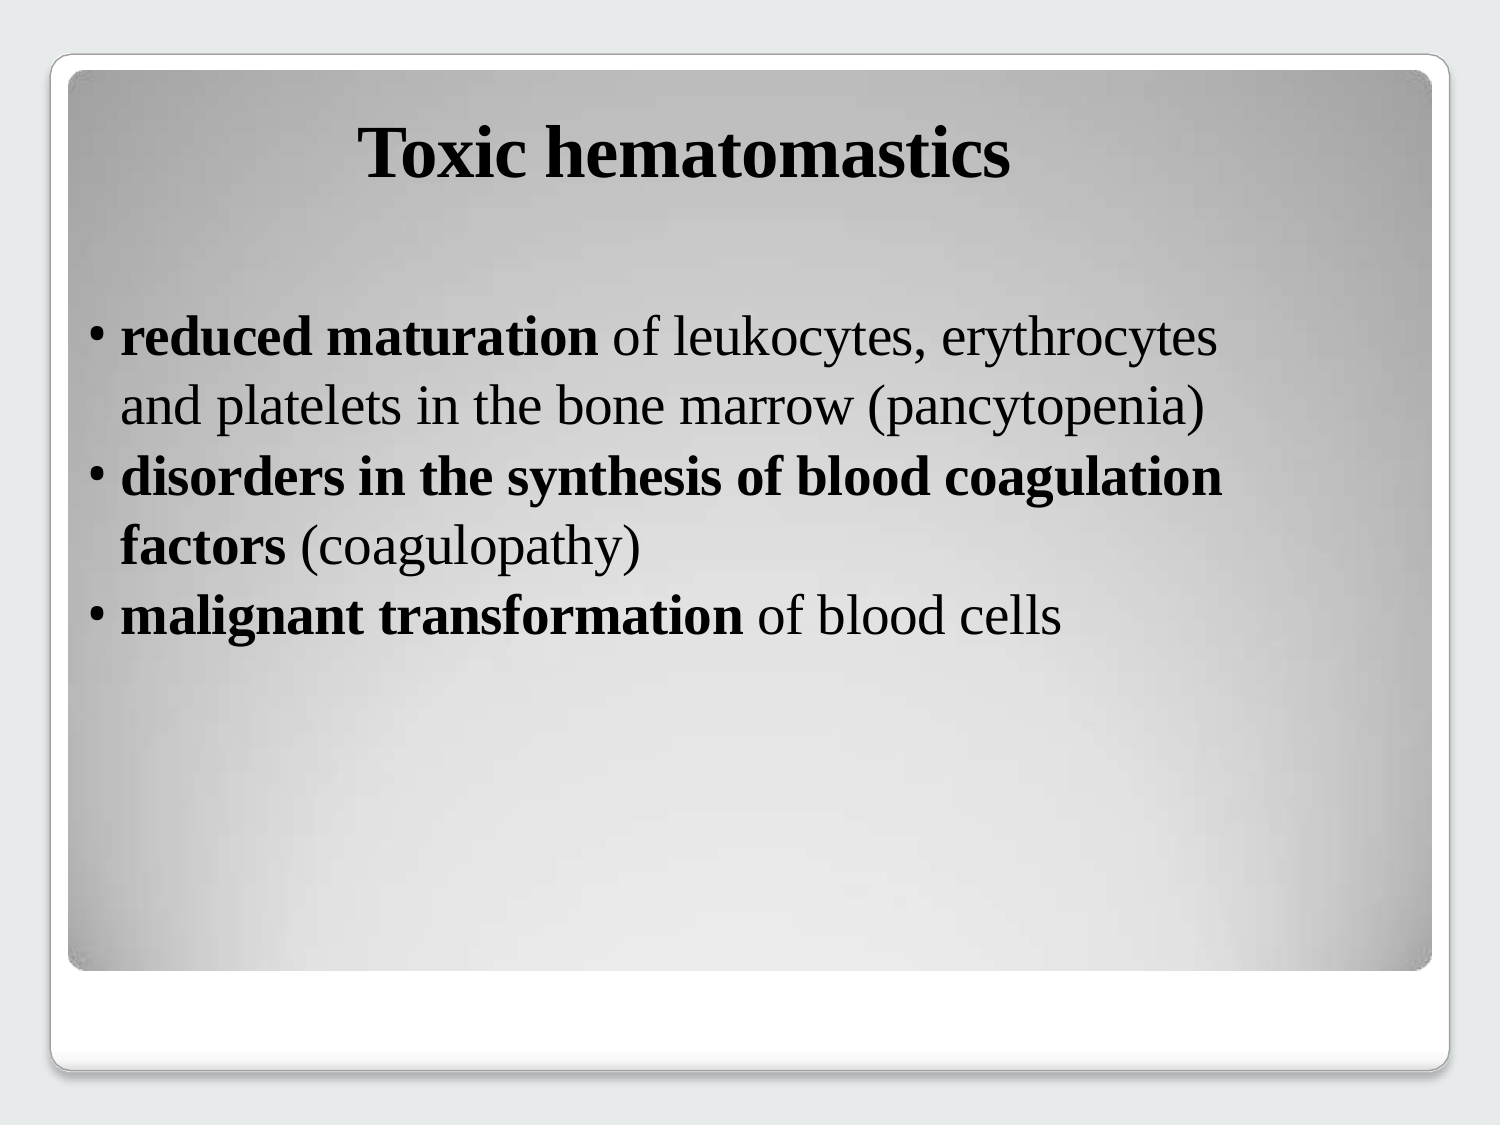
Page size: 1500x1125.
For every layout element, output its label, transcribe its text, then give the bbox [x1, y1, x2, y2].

title Toxic hematomastics [355, 99, 1145, 290]
picture [36, 46, 1464, 1094]
text_box reduced maturation of leukocytes, erythrocytes and platelets in the bone marrow (pancytopenia) disorders in the synthesis of blood coagulation factors (coagulopathy) malignant transformation of blood cells [84, 296, 1391, 647]
